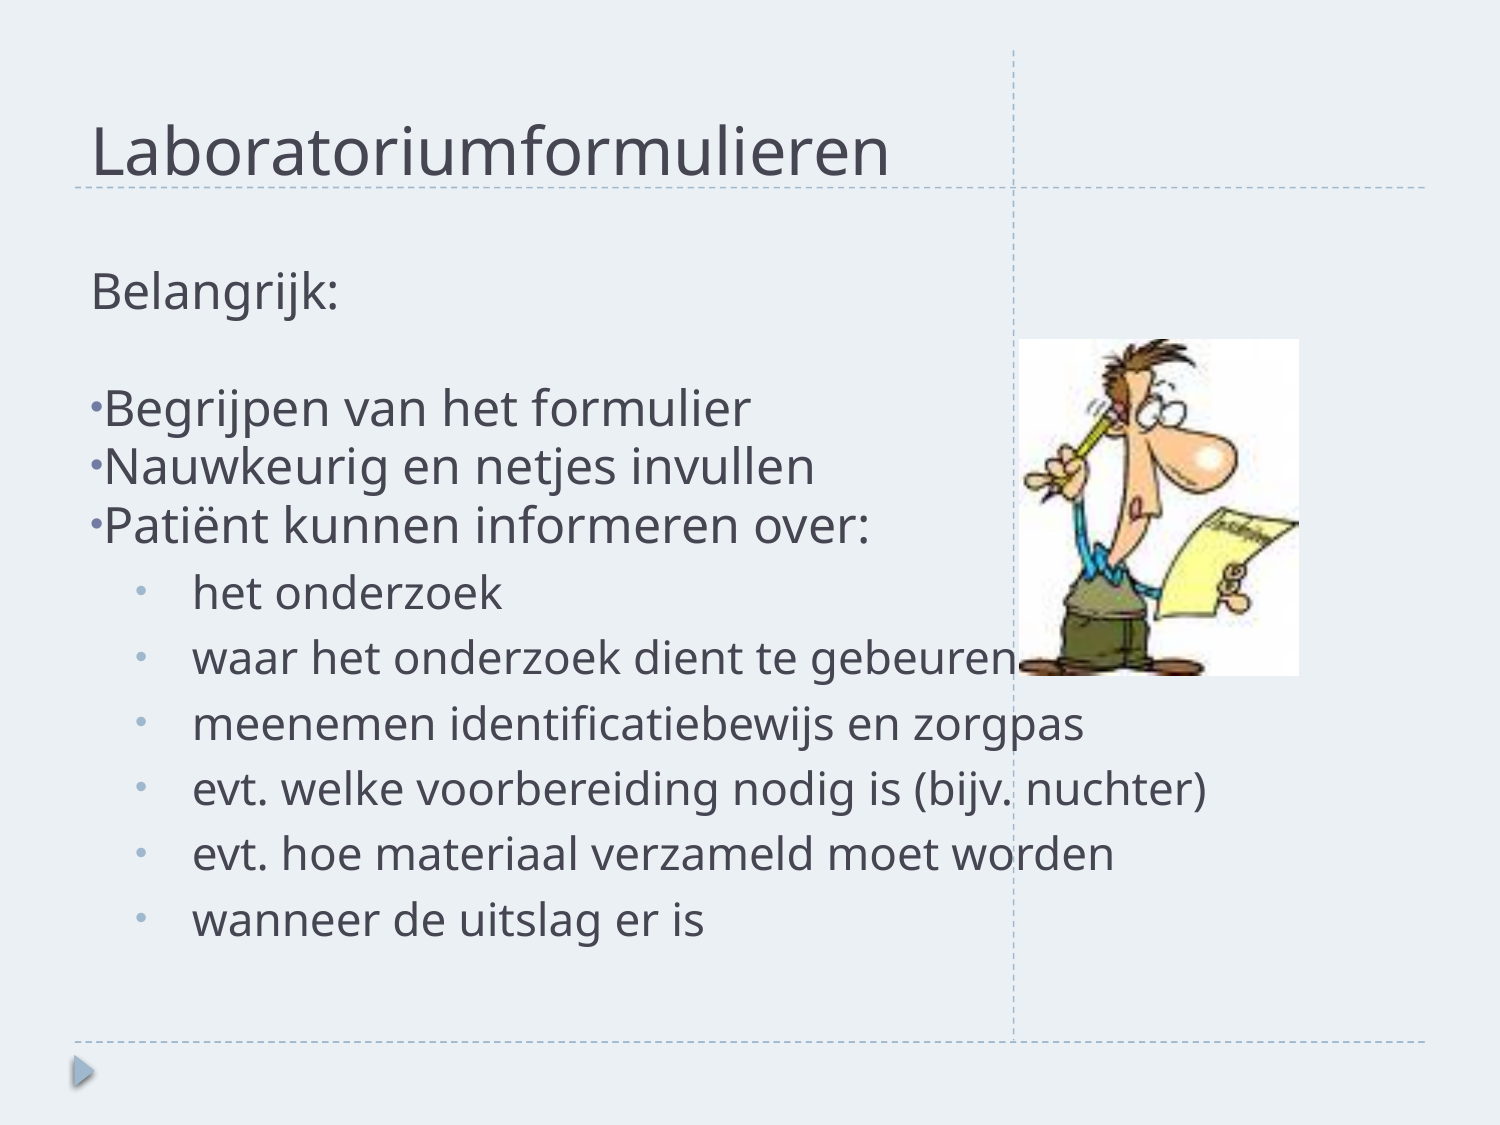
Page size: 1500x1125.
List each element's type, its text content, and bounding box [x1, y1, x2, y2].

list Belangrijk: Begrijpen van het formulier Nauwkeurig en netjes invullen Patiënt kunnen informeren over: het onderzoek waar het onderzoek dient te gebeuren meenemen identificatiebewijs en zorgpas evt. welke voorbereiding nodig is (bijv. nuchter) evt. hoe materiaal verzameld moet worden wanneer de uitslag er is [74, 207, 1365, 1006]
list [1019, 339, 1299, 676]
title Laboratoriumformulieren [74, 44, 1348, 197]
